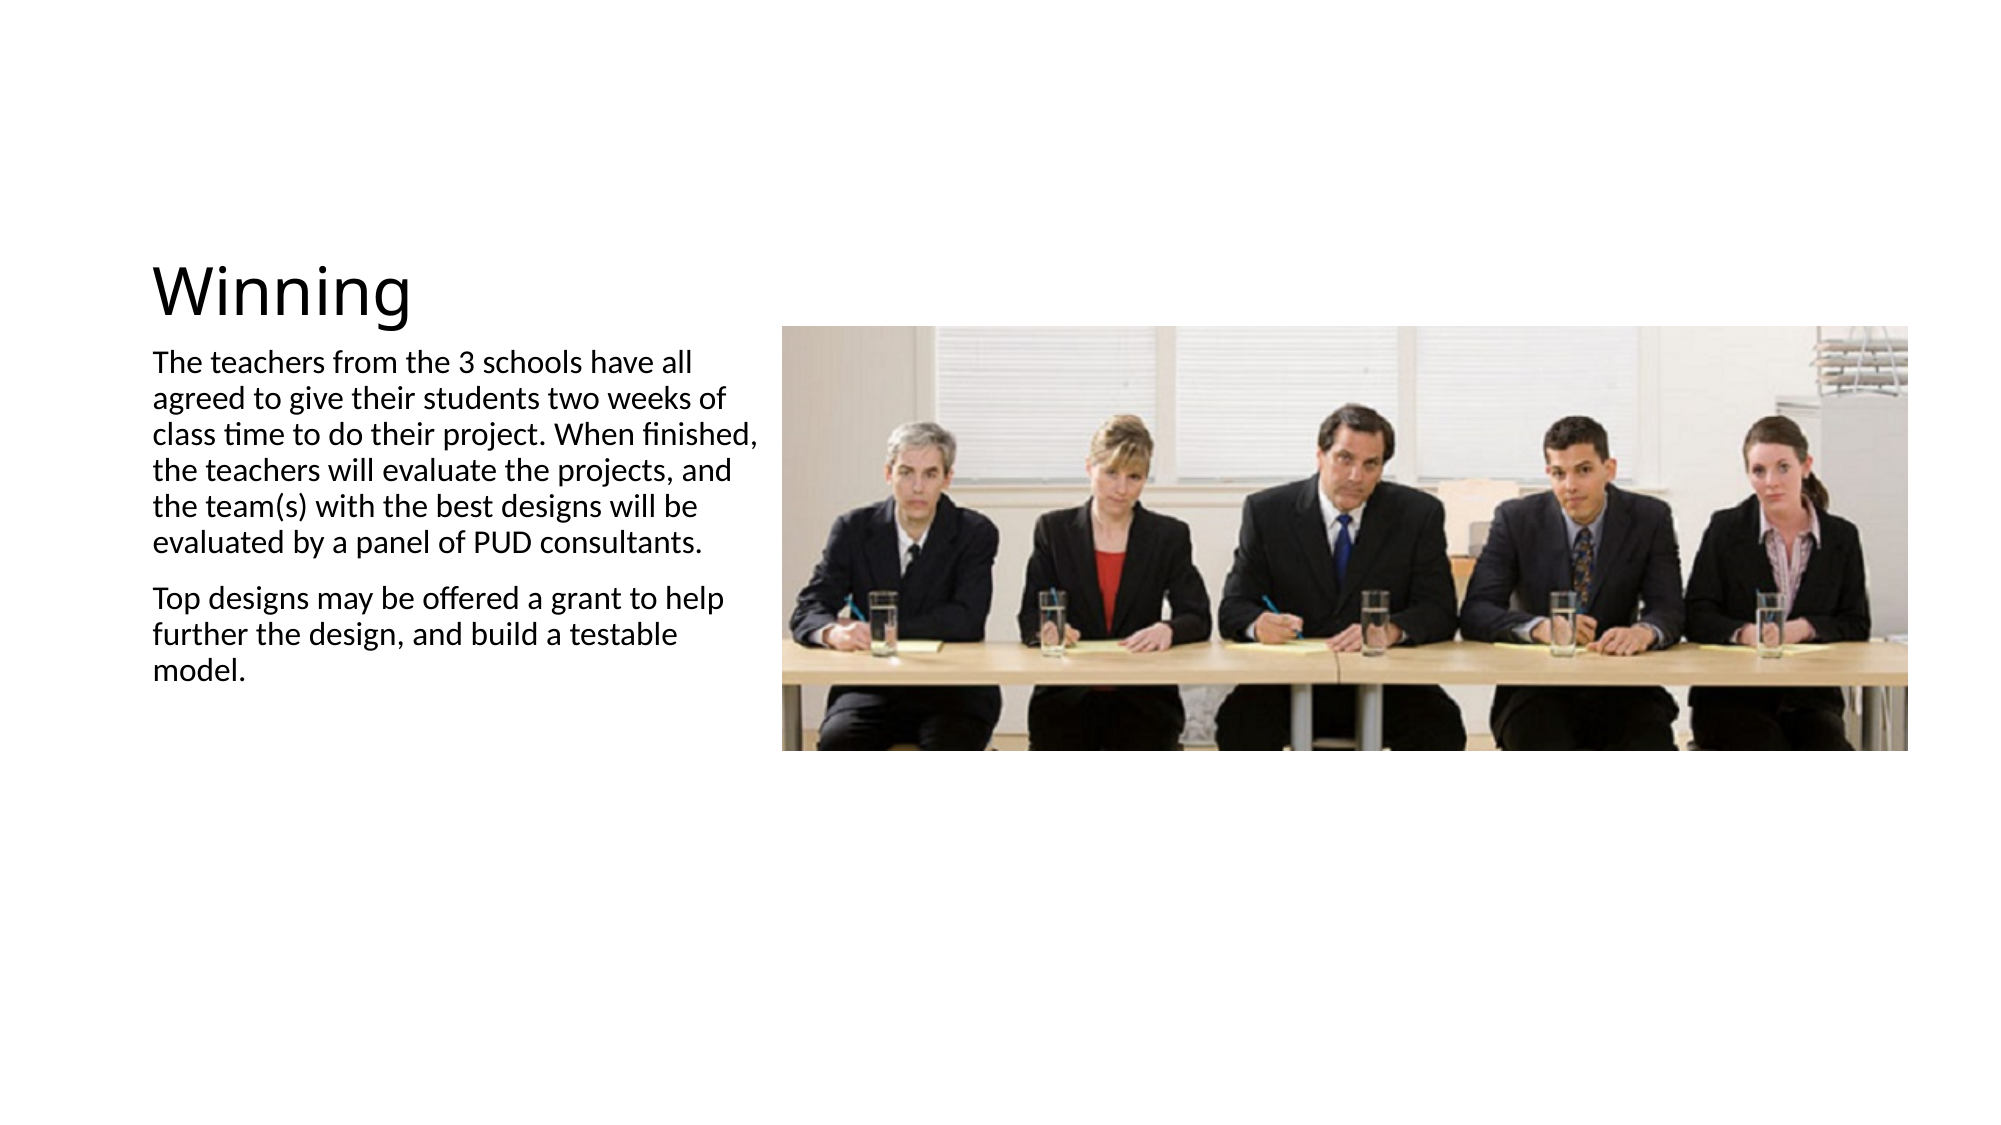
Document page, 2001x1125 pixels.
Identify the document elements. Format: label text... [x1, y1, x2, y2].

title Winning [137, 75, 783, 337]
list The teachers from the 3 schools have all agreed to give their students two weeks of class time to do their project. When finished, the teachers will evaluate the projects, and the team(s) with the best designs will be evaluated by a panel of PUD consultants. Top designs may be offered a grant to help further the design, and build a testable model. [137, 337, 783, 963]
picture [782, 161, 1908, 962]
